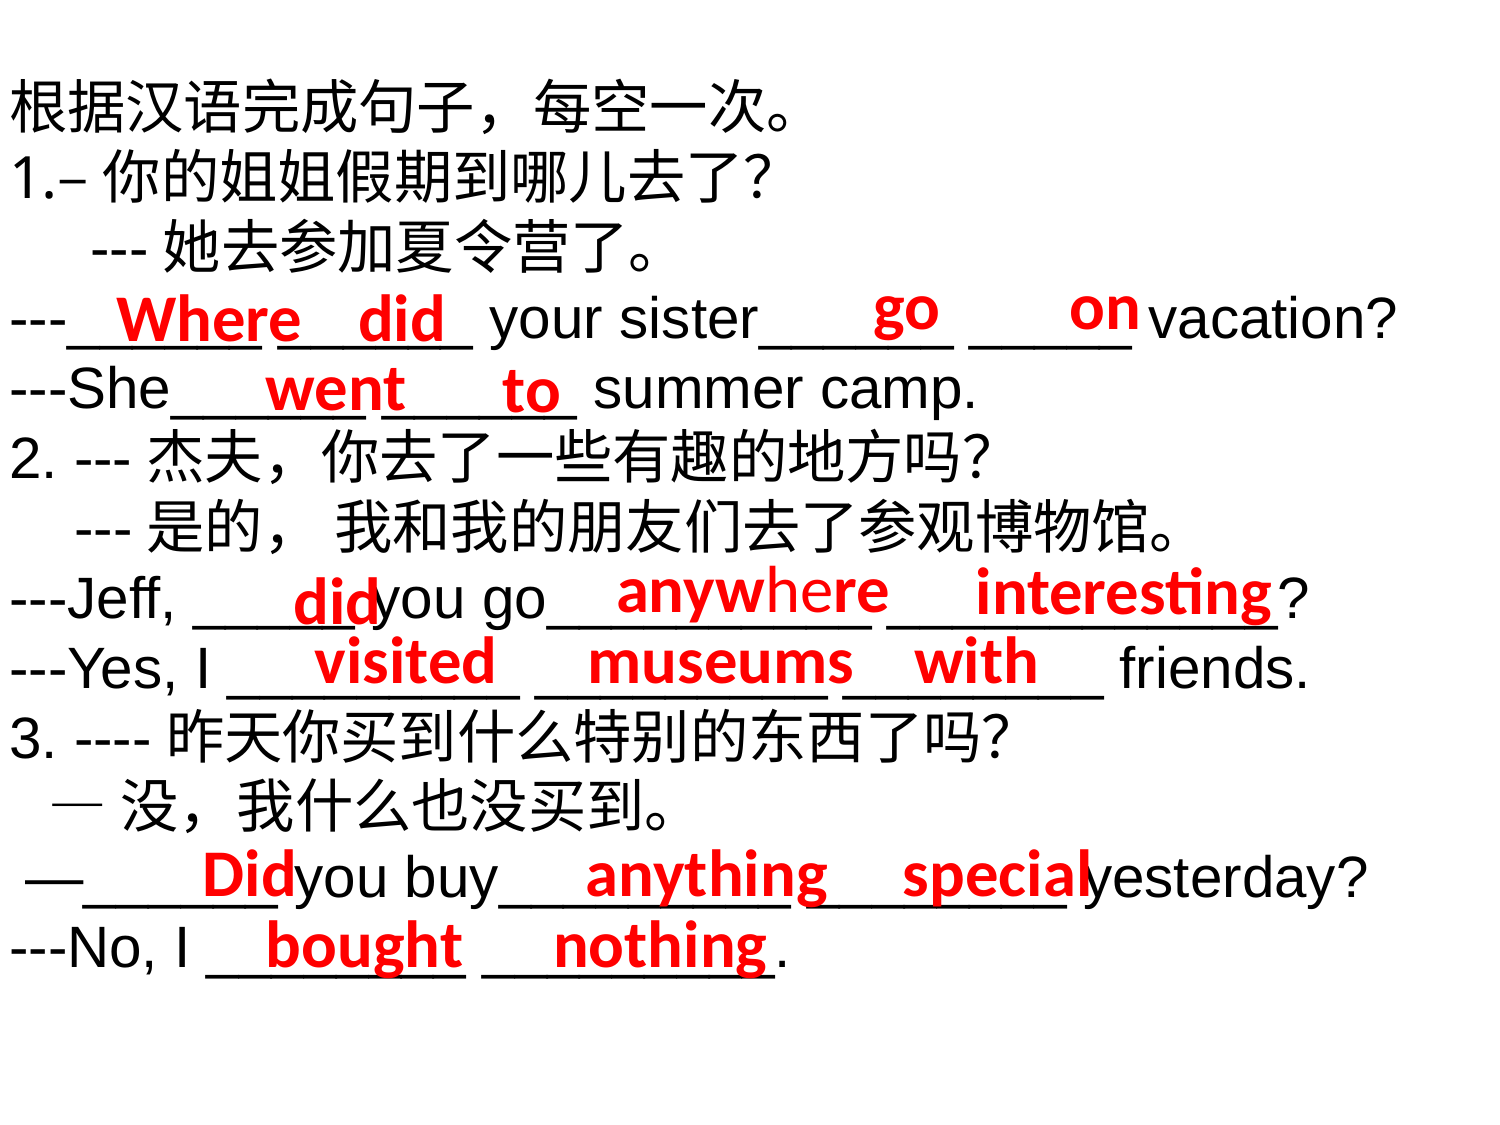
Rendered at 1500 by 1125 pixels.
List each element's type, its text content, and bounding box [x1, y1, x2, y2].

text_box visited museums with [300, 609, 1055, 705]
text_box Where [101, 267, 313, 362]
text_box anywhere [601, 538, 905, 609]
text_box on [1054, 255, 1156, 351]
text_box Did [188, 822, 312, 918]
text_box 根据汉语完成句子，每空一次。 –你的姐姐假期到哪儿去了？ ---她去参加夏令营了。 ---______ ______ your sister______ _____ vacation? ---She______ ______ summer camp. 2. ---杰夫，你去了一些有趣的地方吗？ ---是的， 我和我的朋友们去了参观博物馆。 ---Jeff, _____ you go__________ ____________? ---Yes, I _________ _________ ________ friends. 3. ----昨天你买到什么特别的东西了吗？ —没，我什么也没买到。 —______ you buy_________ ________ yesterday? ---No, I ________ _________. [0, 62, 1500, 987]
text_box bought nothing [250, 893, 784, 988]
text_box to [488, 337, 577, 433]
text_box did [313, 267, 462, 362]
text_box went [250, 336, 422, 432]
text_box go [858, 255, 956, 351]
text_box interesting [960, 540, 1288, 636]
text_box anything special [570, 822, 1108, 918]
text_box did [278, 550, 397, 646]
